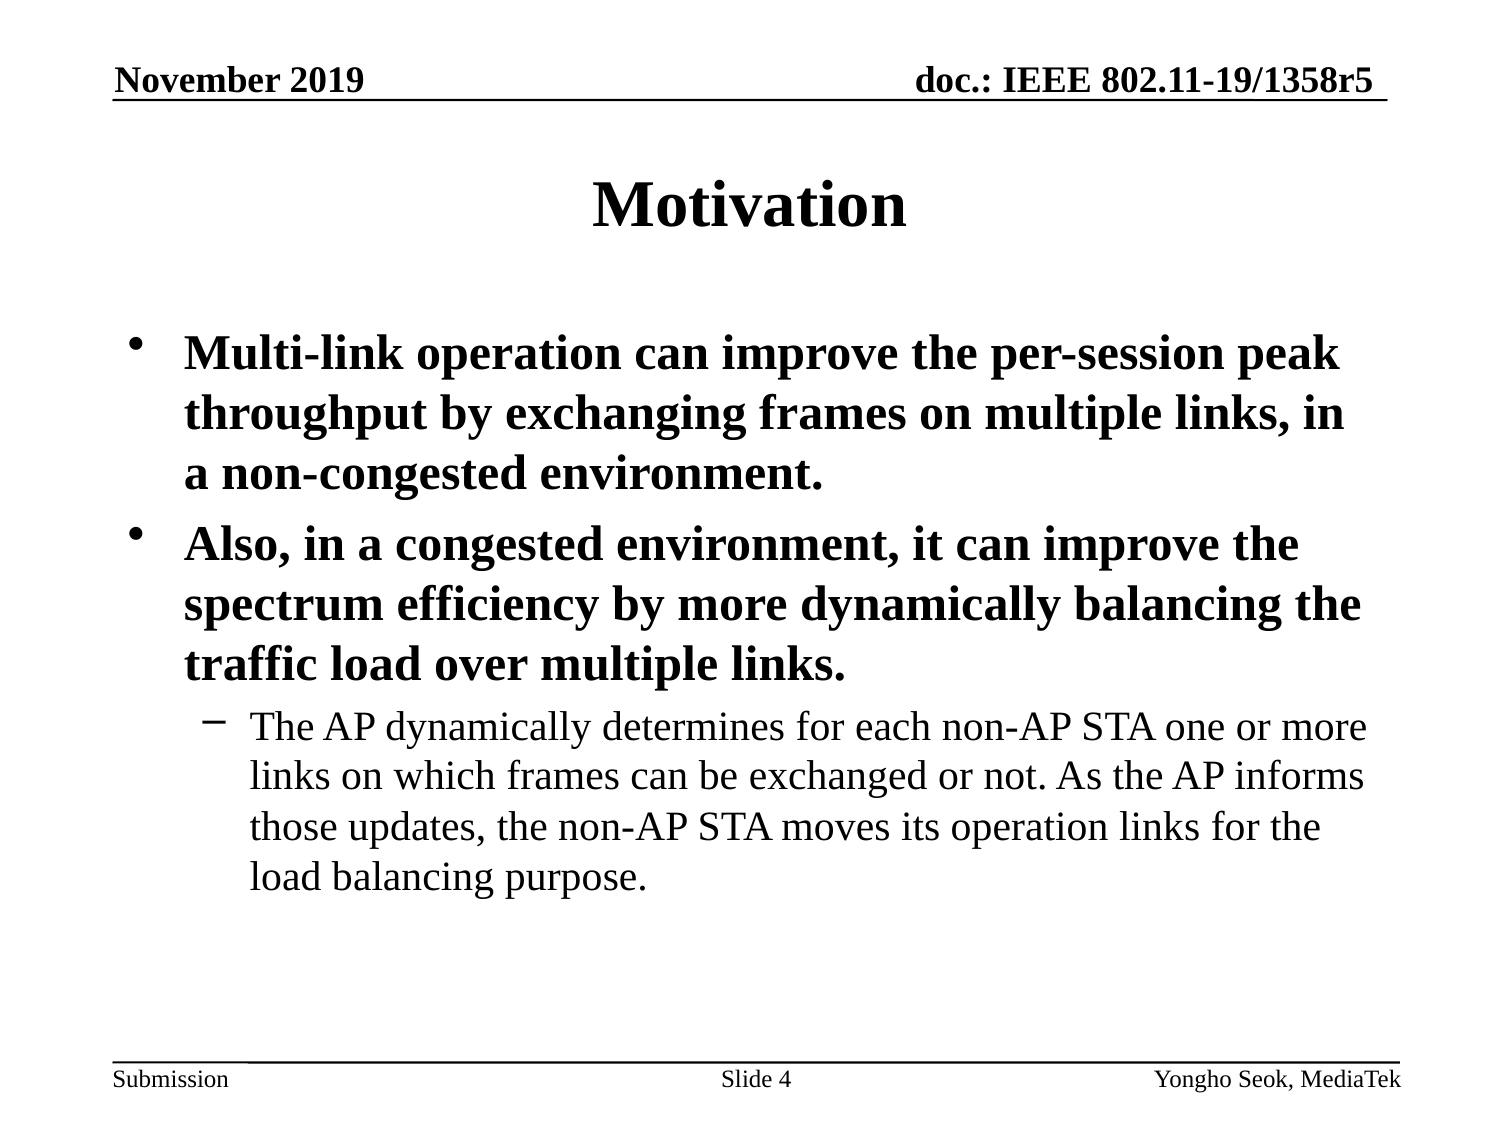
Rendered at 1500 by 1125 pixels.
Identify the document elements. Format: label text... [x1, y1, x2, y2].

list Multi-link operation can improve the per-session peak throughput by exchanging frames on multiple links, in a non-congested environment. Also, in a congested environment, it can improve the spectrum efficiency by more dynamically balancing the traffic load over multiple links. The AP dynamically determines for each non-AP STA one or more links on which frames can be exchanged or not. As the AP informs those updates, the non-AP STA moves its operation links for the load balancing purpose. [112, 312, 1388, 988]
footer Yongho Seok, MediaTek [1150, 1061, 1402, 1093]
slide_number Slide 4 [712, 1061, 800, 1093]
title Motivation [0, 112, 1500, 288]
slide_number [114, 54, 368, 101]
